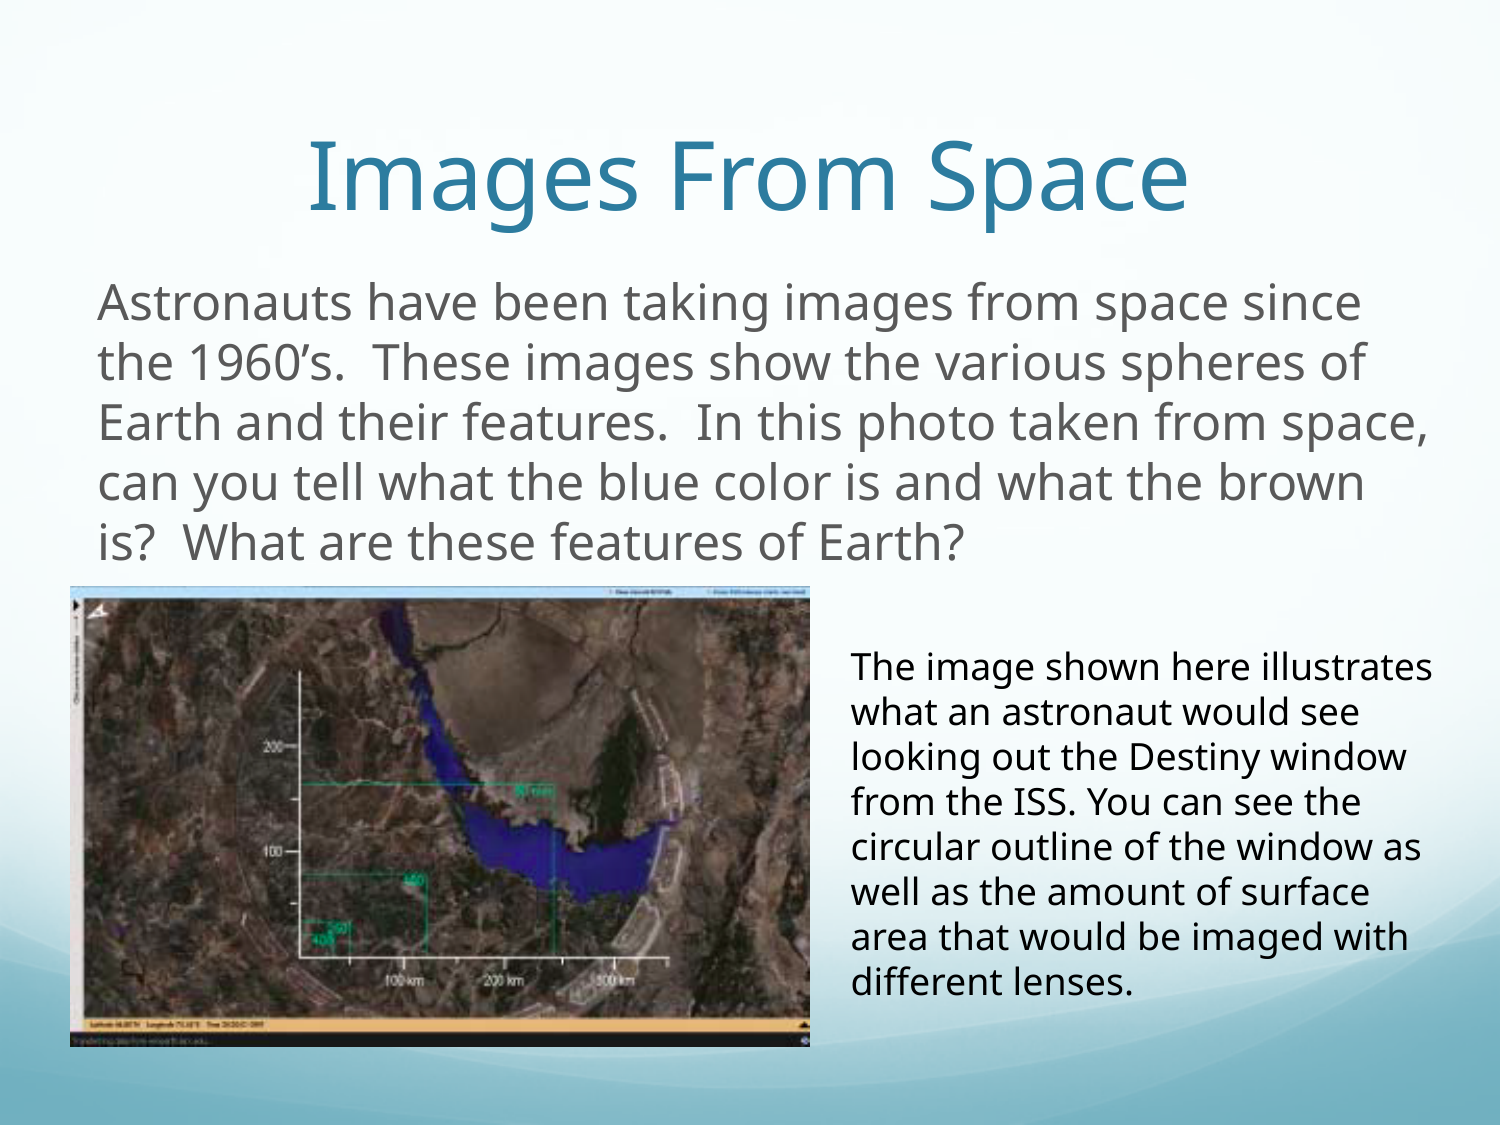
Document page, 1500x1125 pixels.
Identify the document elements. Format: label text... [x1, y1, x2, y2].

list Astronauts have been taking images from space since the 1960’s. These images show the various spheres of Earth and their features. In this photo taken from space, can you tell what the blue color is and what the brown is? What are these features of Earth? [82, 262, 1454, 975]
picture [69, 585, 811, 1047]
title Images From Space [90, 17, 1410, 237]
text_box The image shown here illustrates what an astronaut would see looking out the Destiny window from the ISS. You can see the circular outline of the window as well as the amount of surface area that would be imaged with different lenses. [835, 635, 1474, 1010]
